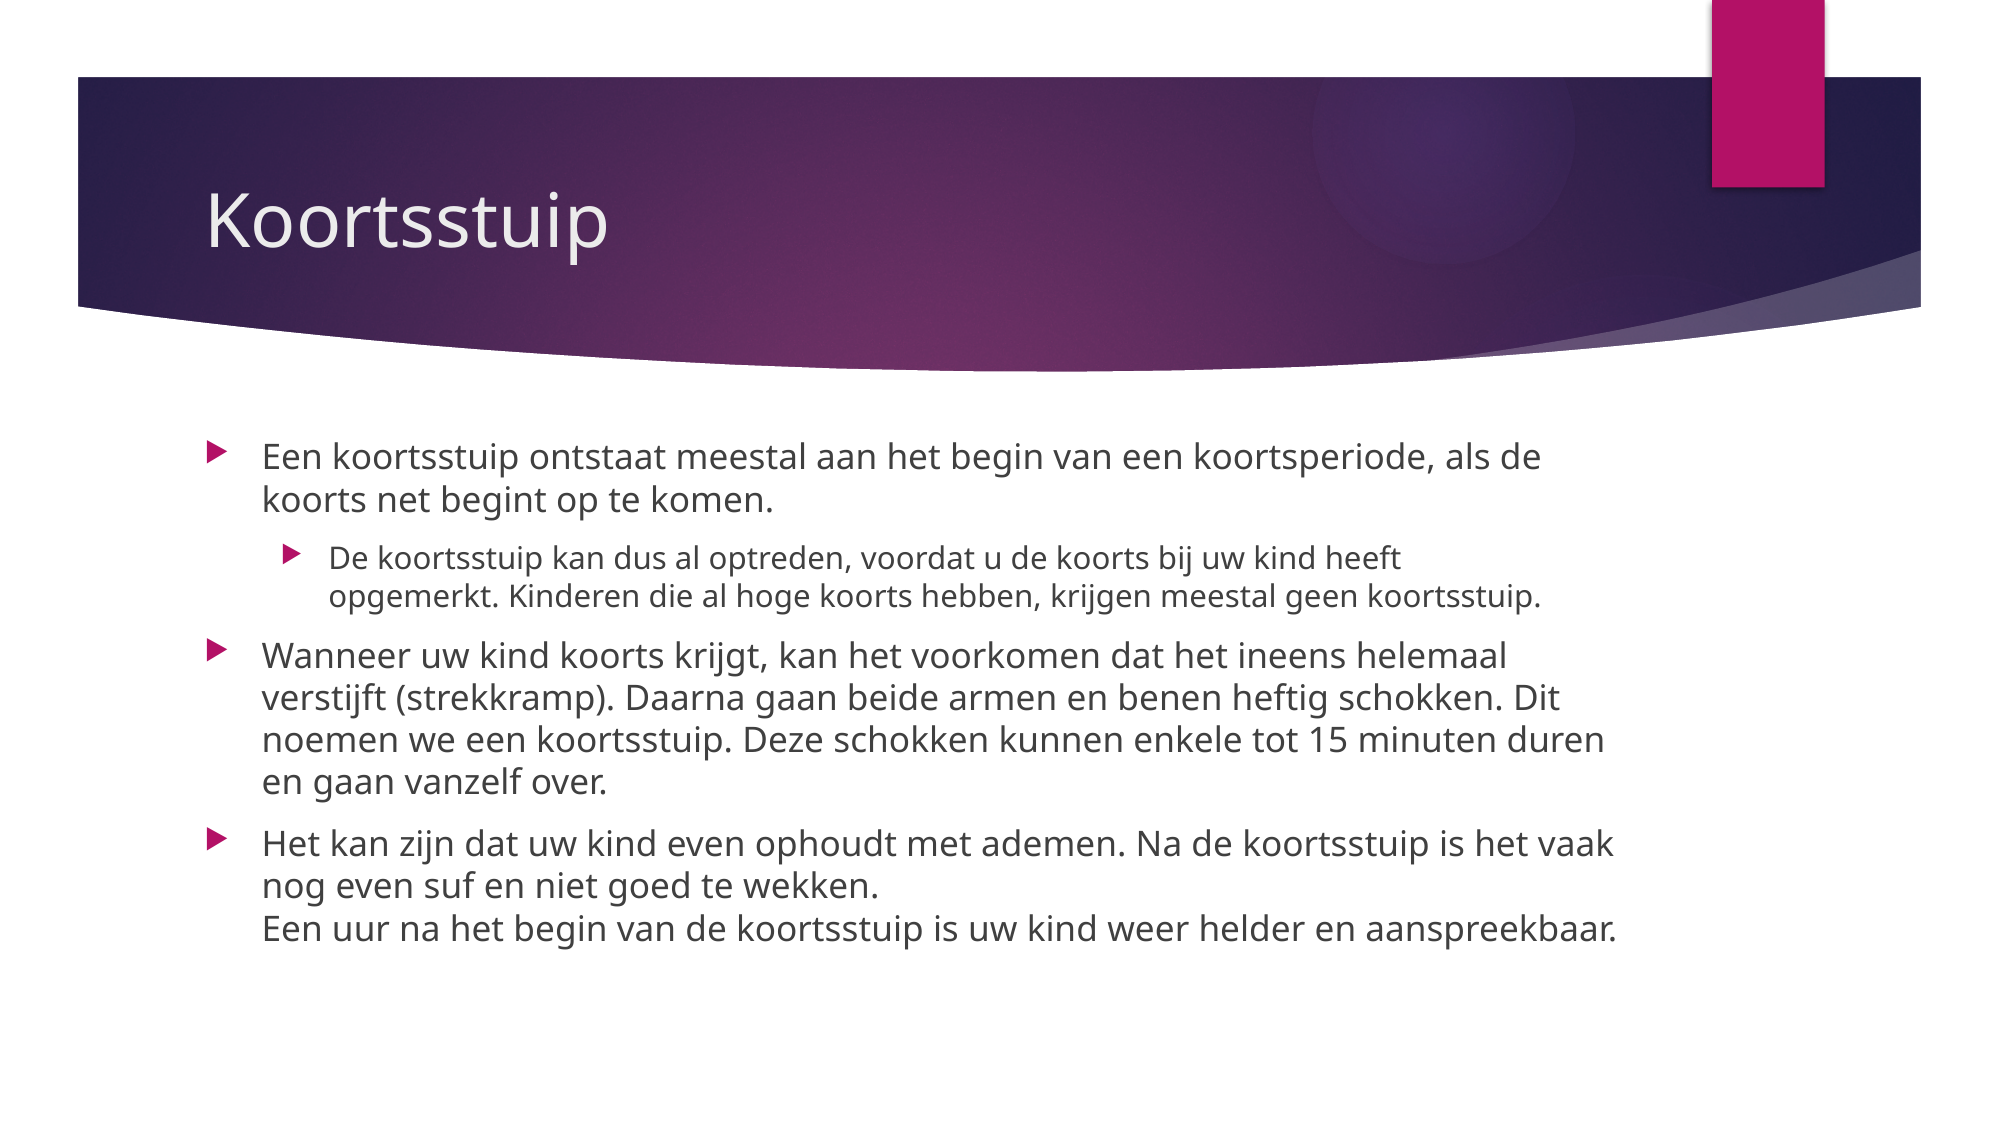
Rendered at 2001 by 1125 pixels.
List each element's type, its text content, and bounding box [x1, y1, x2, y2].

list Een koortsstuip ontstaat meestal aan het begin van een koortsperiode, als de koorts net begint op te komen. De koortsstuip kan dus al optreden, voordat u de koorts bij uw kind heeft opgemerkt. Kinderen die al hoge koorts hebben, krijgen meestal geen koortsstuip. Wanneer uw kind koorts krijgt, kan het voorkomen dat het ineens helemaal verstijft (strekkramp). Daarna gaan beide armen en benen heftig schokken. Dit noemen we een koortsstuip. Deze schokken kunnen enkele tot 15 minuten duren en gaan vanzelf over. Het kan zijn dat uw kind even ophoudt met ademen. Na de koortsstuip is het vaak nog even suf en niet goed te wekken. Een uur na het begin van de koortsstuip is uw kind weer helder en aanspreekbaar. [189, 427, 1638, 988]
title Koortsstuip [189, 159, 1627, 276]
